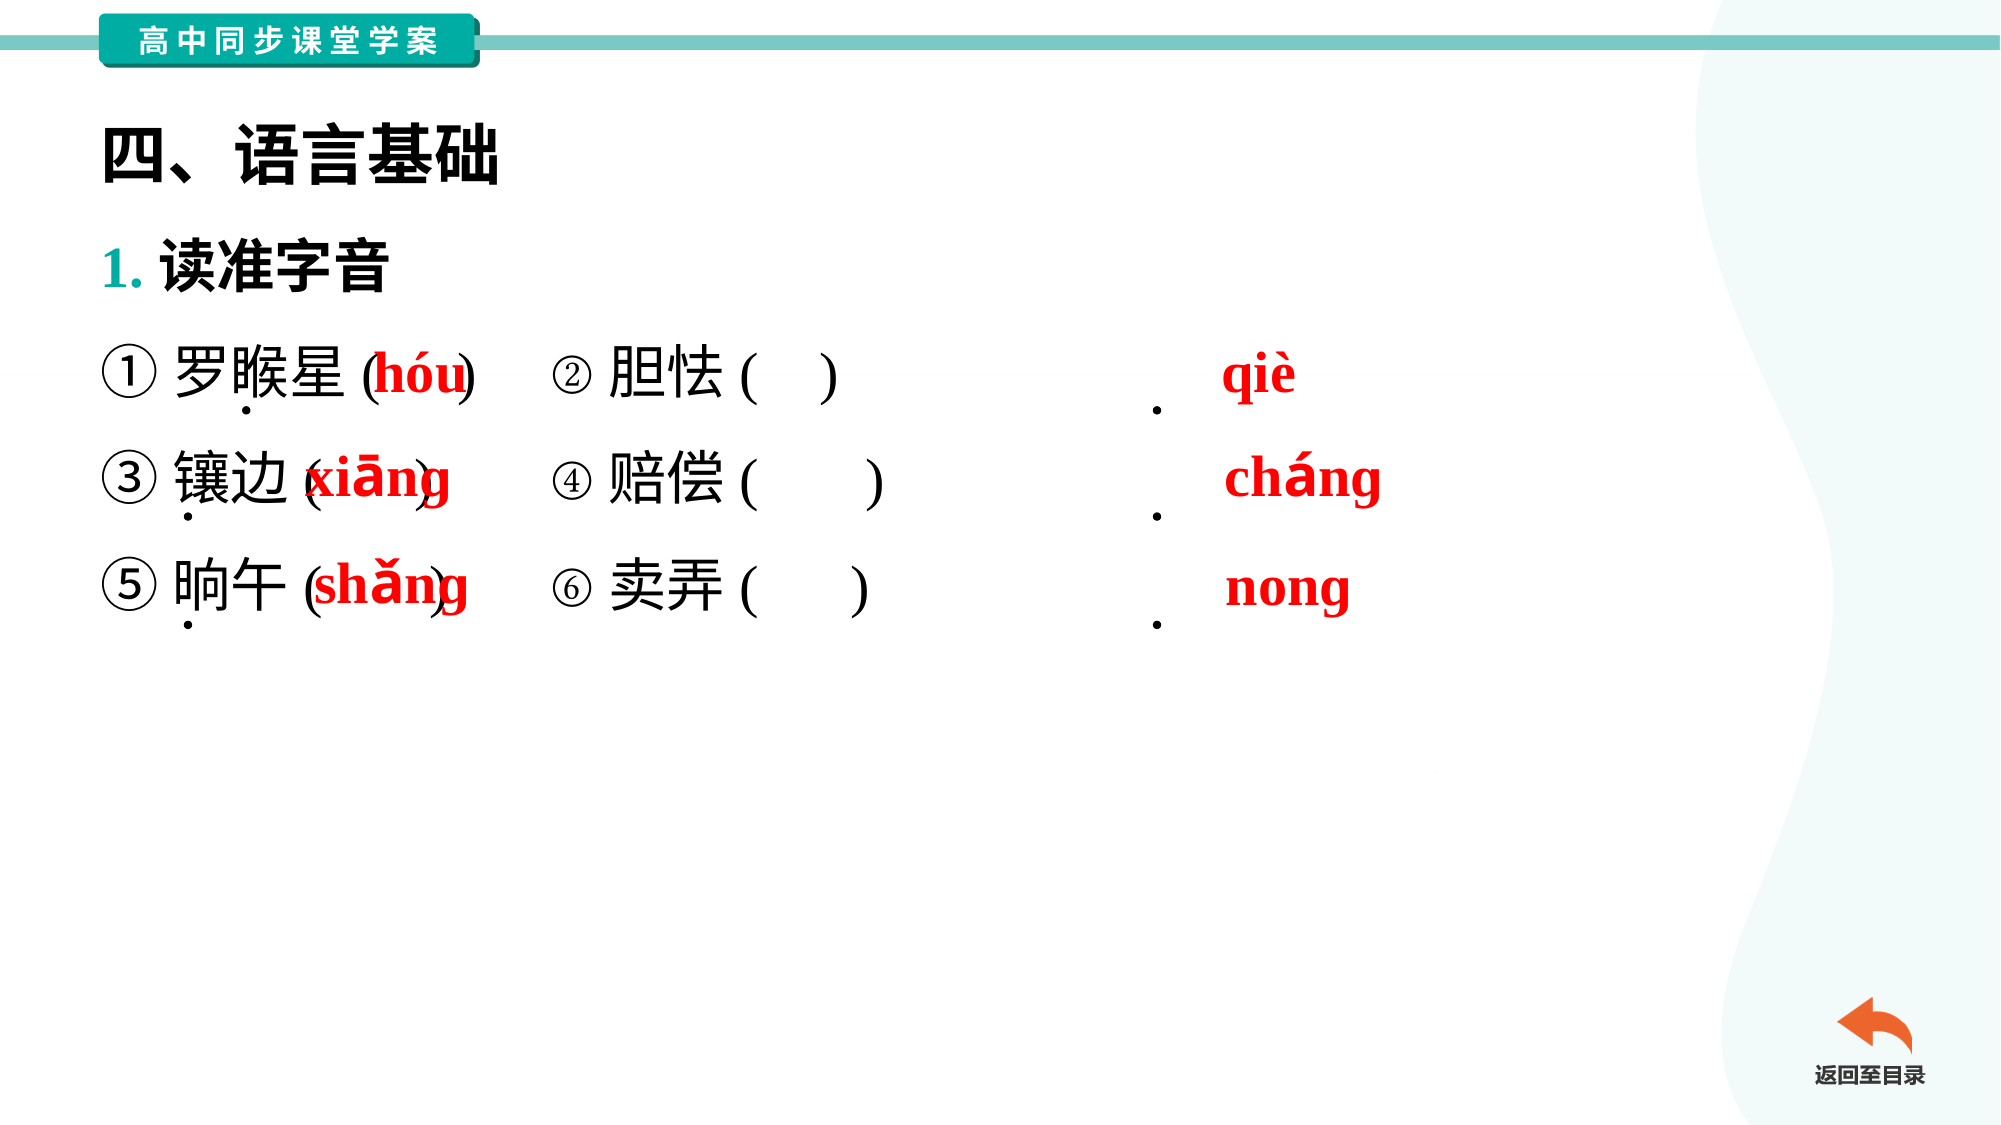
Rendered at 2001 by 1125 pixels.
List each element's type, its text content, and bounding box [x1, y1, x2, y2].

picture [0, 0, 2000, 1125]
text_box [242, 406, 251, 415]
text_box shǎnɡ [295, 512, 488, 615]
text_box qiè [1200, 300, 1318, 405]
text_box [183, 512, 193, 521]
text_box xiānɡ [287, 406, 470, 509]
text_box [1152, 512, 1162, 521]
text_box [1152, 406, 1162, 415]
text_box [183, 620, 193, 630]
text_box hóu [352, 300, 489, 405]
text_box 1.读准字音 ①罗睺星( ) ②胆怯( ) ③镶边( ) ④赔偿( ) ⑤晌午( ) ⑥卖弄( ) [100, 192, 1899, 618]
text_box 四、语言基础 [100, 76, 1899, 192]
text_box [1152, 620, 1162, 630]
text_box nonɡ [1204, 512, 1374, 617]
text_box chánɡ [1206, 406, 1402, 509]
